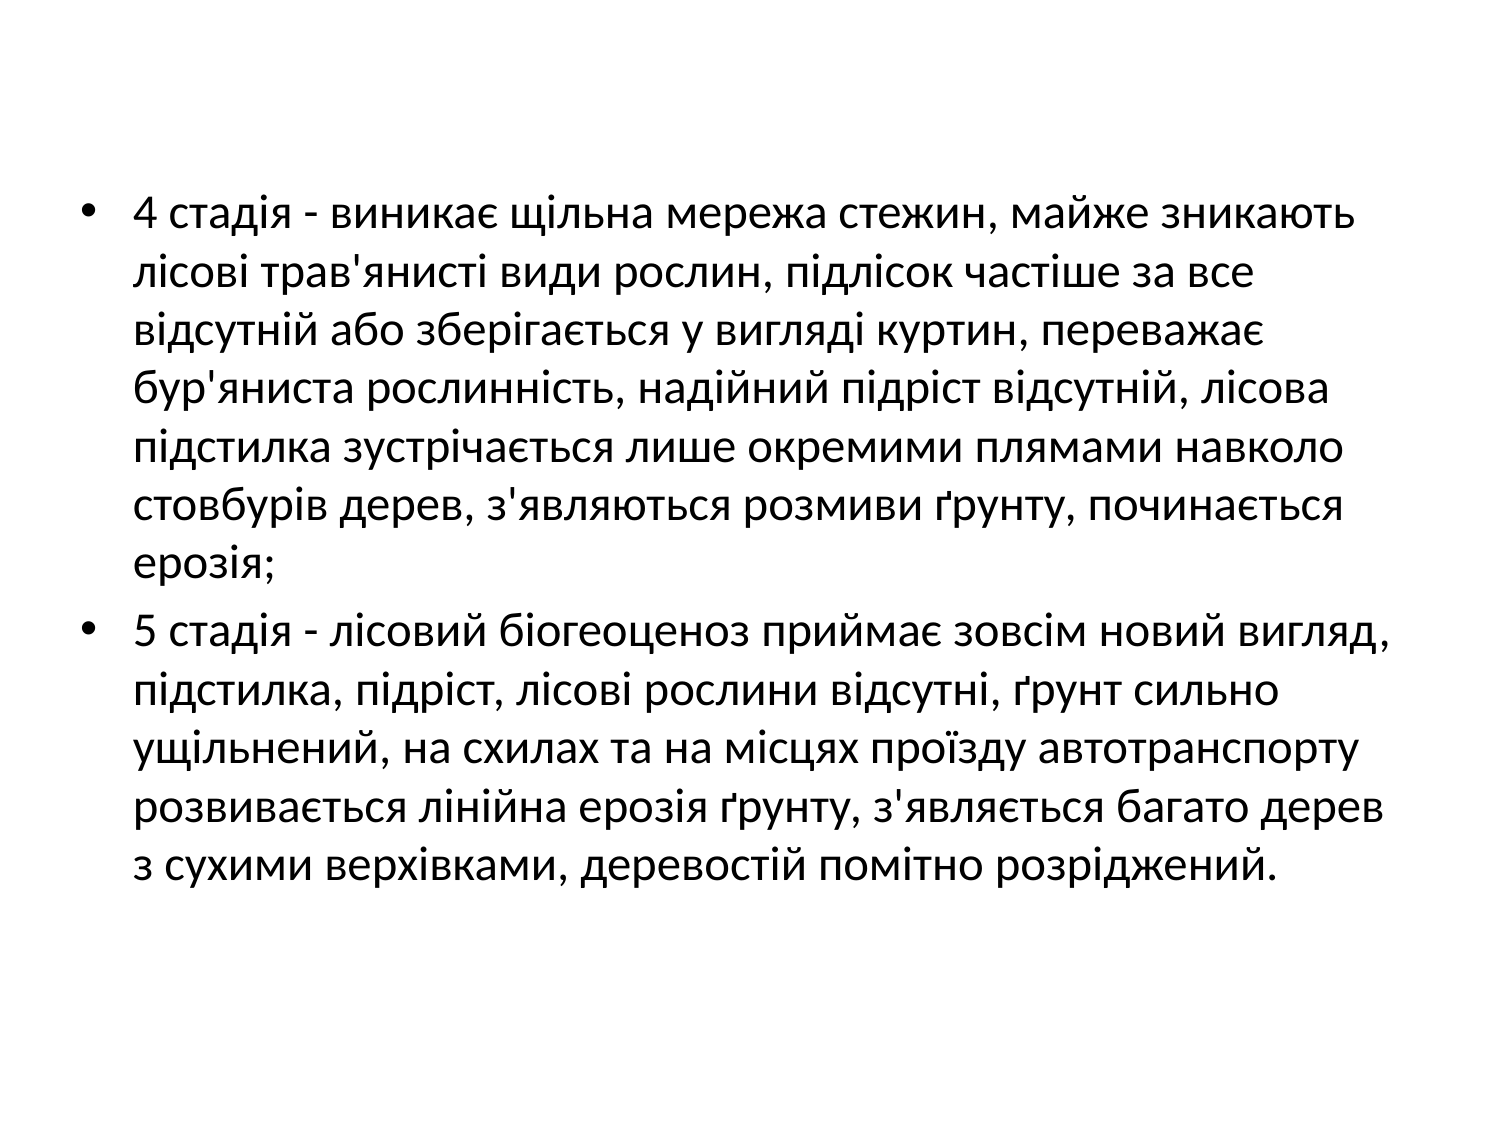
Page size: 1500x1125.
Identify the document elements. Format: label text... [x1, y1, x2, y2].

list 4 стадія - виникає щільна мережа стежин, майже зникають лісові трав'янисті види рослин, підлісок частіше за все відсутній або зберігається у вигляді куртин, переважає бур'яниста рослинність, надійний підріст відсутній, лісова підстилка зустрічається лише окремими плямами навколо стовбурів дерев, з'являються розмиви ґрунту, починається ерозія; 5 стадія - лісовий біогеоценоз приймає зовсім новий вигляд, підстилка, підріст, лісові рослини відсутні, ґрунт сильно ущільнений, на схилах та на місцях проїзду автотранспорту розвивається лінійна ерозія ґрунту, з'являється багато дерев з сухими верхівками, деревостій помітно розріджений. [64, 172, 1415, 916]
